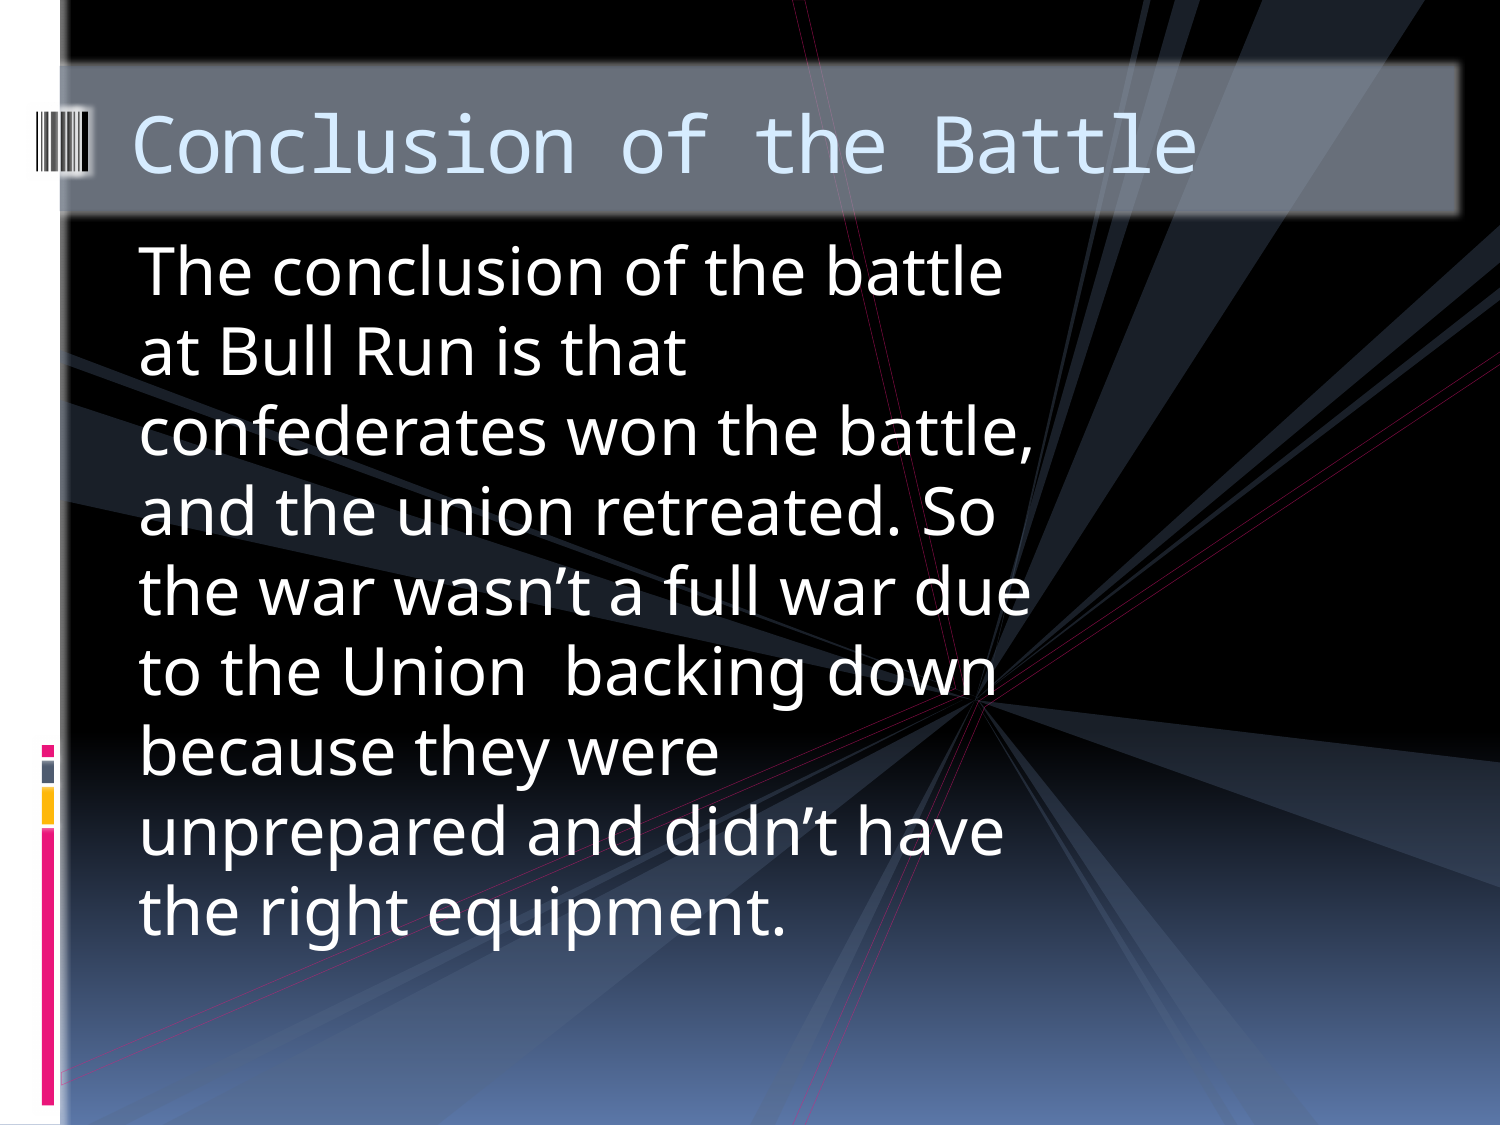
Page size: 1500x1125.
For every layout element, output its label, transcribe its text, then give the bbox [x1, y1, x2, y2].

title Conclusion of the Battle [115, 83, 1454, 212]
list The conclusion of the battle at Bull Run is that confederates won the battle, and the union retreated. So the war wasn’t a full war due to the Union backing down because they were unprepared and didn’t have the right equipment. [115, 221, 1054, 383]
